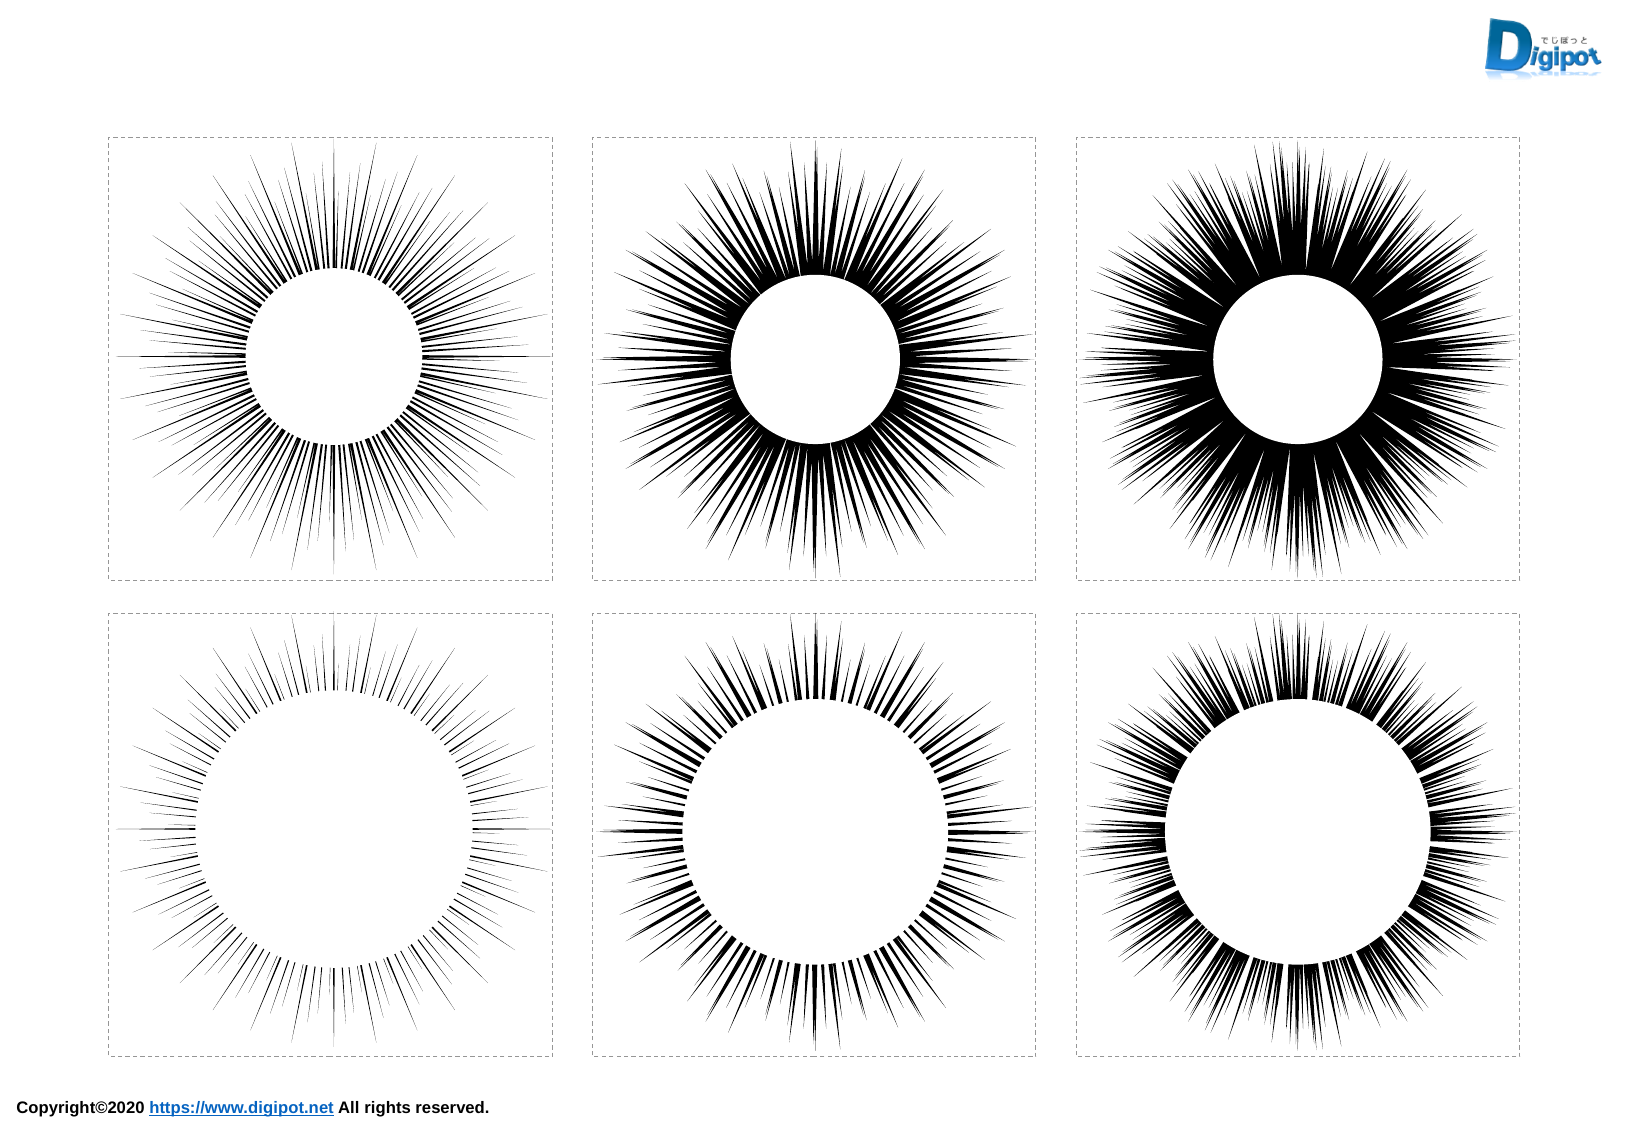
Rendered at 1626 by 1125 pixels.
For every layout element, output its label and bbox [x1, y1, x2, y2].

picture [1485, 18, 1602, 82]
text_box [596, 612, 1035, 1051]
text_box [1078, 140, 1517, 579]
text_box [115, 611, 552, 1047]
text_box [115, 138, 552, 575]
text_box [596, 140, 1035, 579]
text_box [1078, 612, 1517, 1051]
